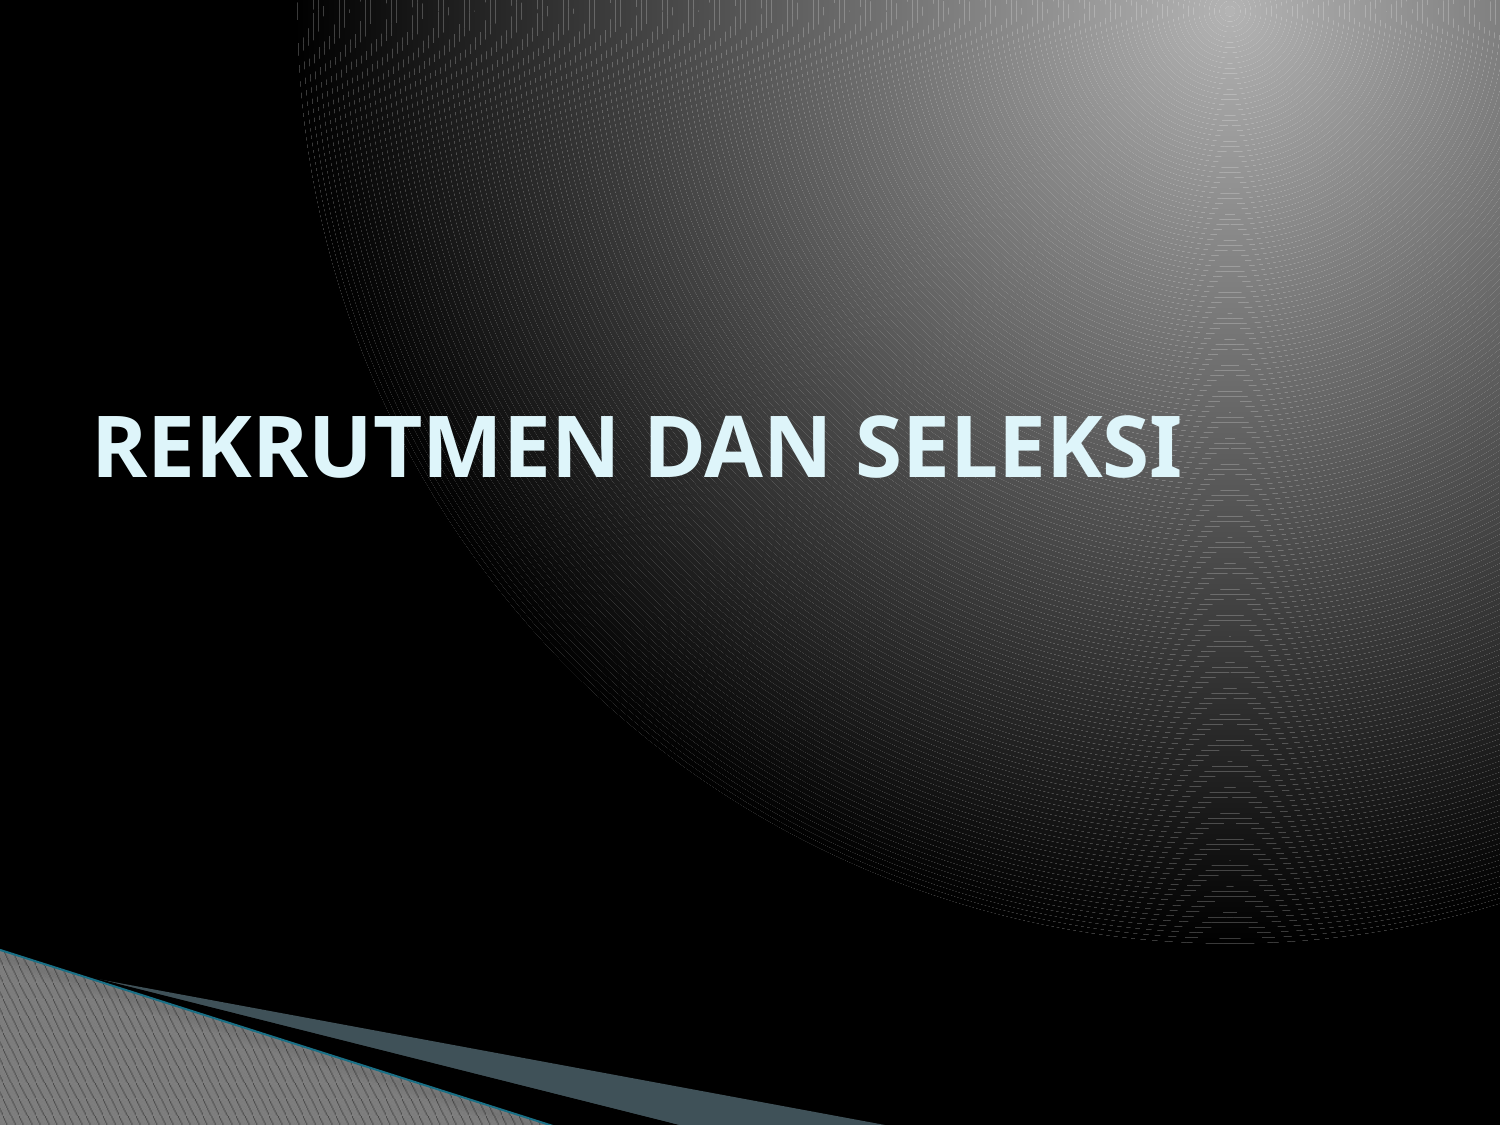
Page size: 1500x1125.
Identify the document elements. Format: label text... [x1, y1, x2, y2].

picture [0, 952, 543, 1125]
title REKRUTMEN DAN SELEKSI [76, 349, 1427, 538]
